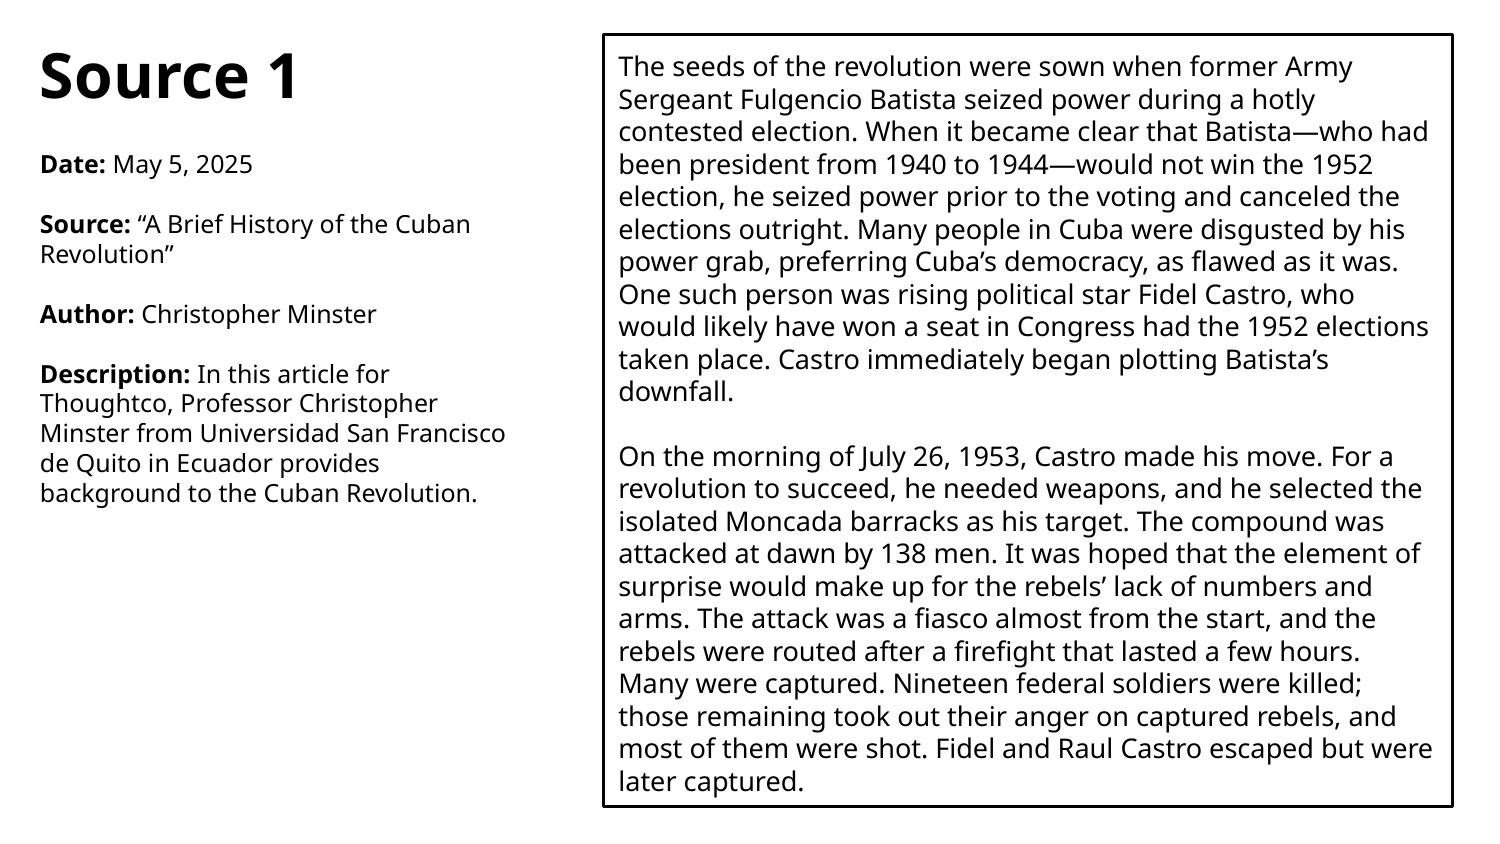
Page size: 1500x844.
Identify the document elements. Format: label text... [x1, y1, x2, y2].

text_box The seeds of the revolution were sown when former Army Sergeant Fulgencio Batista seized power during a hotly contested election. When it became clear that Batista—who had been president from 1940 to 1944—would not win the 1952 election, he seized power prior to the voting and canceled the elections outright. Many people in Cuba were disgusted by his power grab, preferring Cuba’s democracy, as flawed as it was. One such person was rising political star Fidel Castro, who would likely have won a seat in Congress had the 1952 elections taken place. Castro immediately began plotting Batista’s downfall. On the morning of July 26, 1953, Castro made his move. For a revolution to succeed, he needed weapons, and he selected the isolated Moncada barracks as his target. The compound was attacked at dawn by 138 men. It was hoped that the element of surprise would make up for the rebels’ lack of numbers and arms. The attack was a fiasco almost from the start, and the rebels were routed after a firefight that lasted a few hours. Many were captured. Nineteen federal soldiers were killed; those remaining took out their anger on captured rebels, and most of them were shot. Fidel and Raul Castro escaped but were later captured. [603, 34, 1453, 807]
text_box Source 1 Date: May 5, 2025 Source: “A Brief History of the Cuban Revolution” Author: Christopher Minster Description: In this article for Thoughtco, Professor Christopher Minster from Universidad San Francisco de Quito in Ecuador provides background to the Cuban Revolution. [24, 21, 534, 749]
